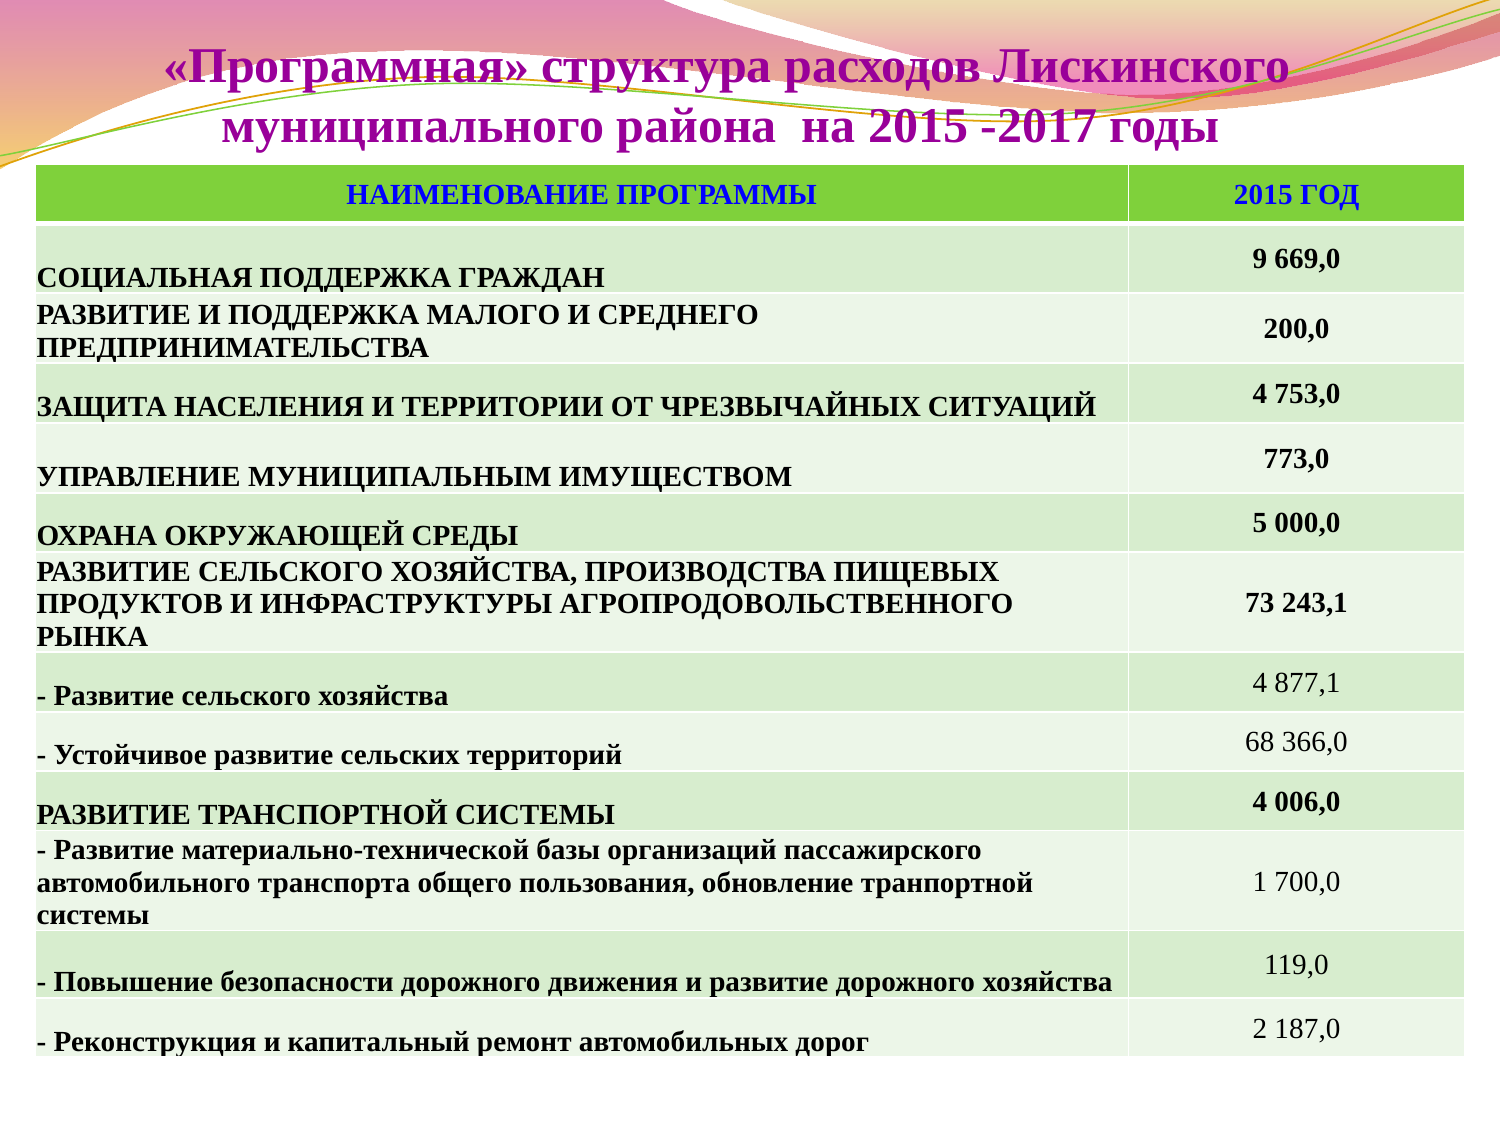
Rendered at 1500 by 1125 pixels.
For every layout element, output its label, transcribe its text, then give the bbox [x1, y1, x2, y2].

table_cell 2 187,0 [1129, 999, 1464, 1056]
title «Программная» структура расходов Лискинского муниципального района на 2015 -2017 годы [35, 35, 1418, 153]
table_cell 200,0 [1129, 294, 1464, 362]
table_cell - Повышение безопасности дорожного движения и развитие дорожного хозяйства [36, 931, 1128, 997]
table_cell УПРАВЛЕНИЕ МУНИЦИПАЛЬНЫМ ИМУЩЕСТВОМ [36, 424, 1128, 492]
table_cell 4 877,1 [1129, 653, 1464, 711]
table_cell 1 700,0 [1129, 831, 1464, 930]
table_cell 68 366,0 [1129, 713, 1464, 770]
table_cell 119,0 [1129, 931, 1464, 997]
table_cell - Развитие сельского хозяйства [36, 653, 1128, 711]
table_cell 73 243,1 [1129, 553, 1464, 651]
table_cell - Устойчивое развитие сельских территорий [36, 713, 1128, 770]
table_cell 9 669,0 [1129, 226, 1464, 292]
table_cell 4 006,0 [1129, 772, 1464, 830]
table_cell РАЗВИТИЕ СЕЛЬСКОГО ХОЗЯЙСТВА, ПРОИЗВОДСТВА ПИЩЕВЫХ ПРОДУКТОВ И ИНФРАСТРУКТУРЫ АГРОПРОДОВОЛЬСТВЕННОГО РЫНКА [36, 553, 1128, 651]
table_cell - Реконструкция и капитальный ремонт автомобильных дорог [36, 999, 1128, 1056]
table_cell СОЦИАЛЬНАЯ ПОДДЕРЖКА ГРАЖДАН [36, 226, 1128, 292]
table_cell РАЗВИТИЕ И ПОДДЕРЖКА МАЛОГО И СРЕДНЕГО ПРЕДПРИНИМАТЕЛЬСТВА [36, 294, 1128, 362]
table_cell 773,0 [1129, 424, 1464, 492]
table_cell - Развитие материально-технической базы организаций пассажирского автомобильного транспорта общего пользования, обновление транпортной системы [36, 831, 1128, 930]
table_cell 4 753,0 [1129, 364, 1464, 422]
table_cell ОХРАНА ОКРУЖАЮЩЕЙ СРЕДЫ [36, 494, 1128, 551]
table_cell 5 000,0 [1129, 494, 1464, 551]
table_header 2015 ГОД [1129, 165, 1464, 221]
table_cell РАЗВИТИЕ ТРАНСПОРТНОЙ СИСТЕМЫ [36, 772, 1128, 830]
table_cell ЗАЩИТА НАСЕЛЕНИЯ И ТЕРРИТОРИИ ОТ ЧРЕЗВЫЧАЙНЫХ СИТУАЦИЙ [36, 364, 1128, 422]
table_header НАИМЕНОВАНИЕ ПРОГРАММЫ [36, 165, 1128, 221]
